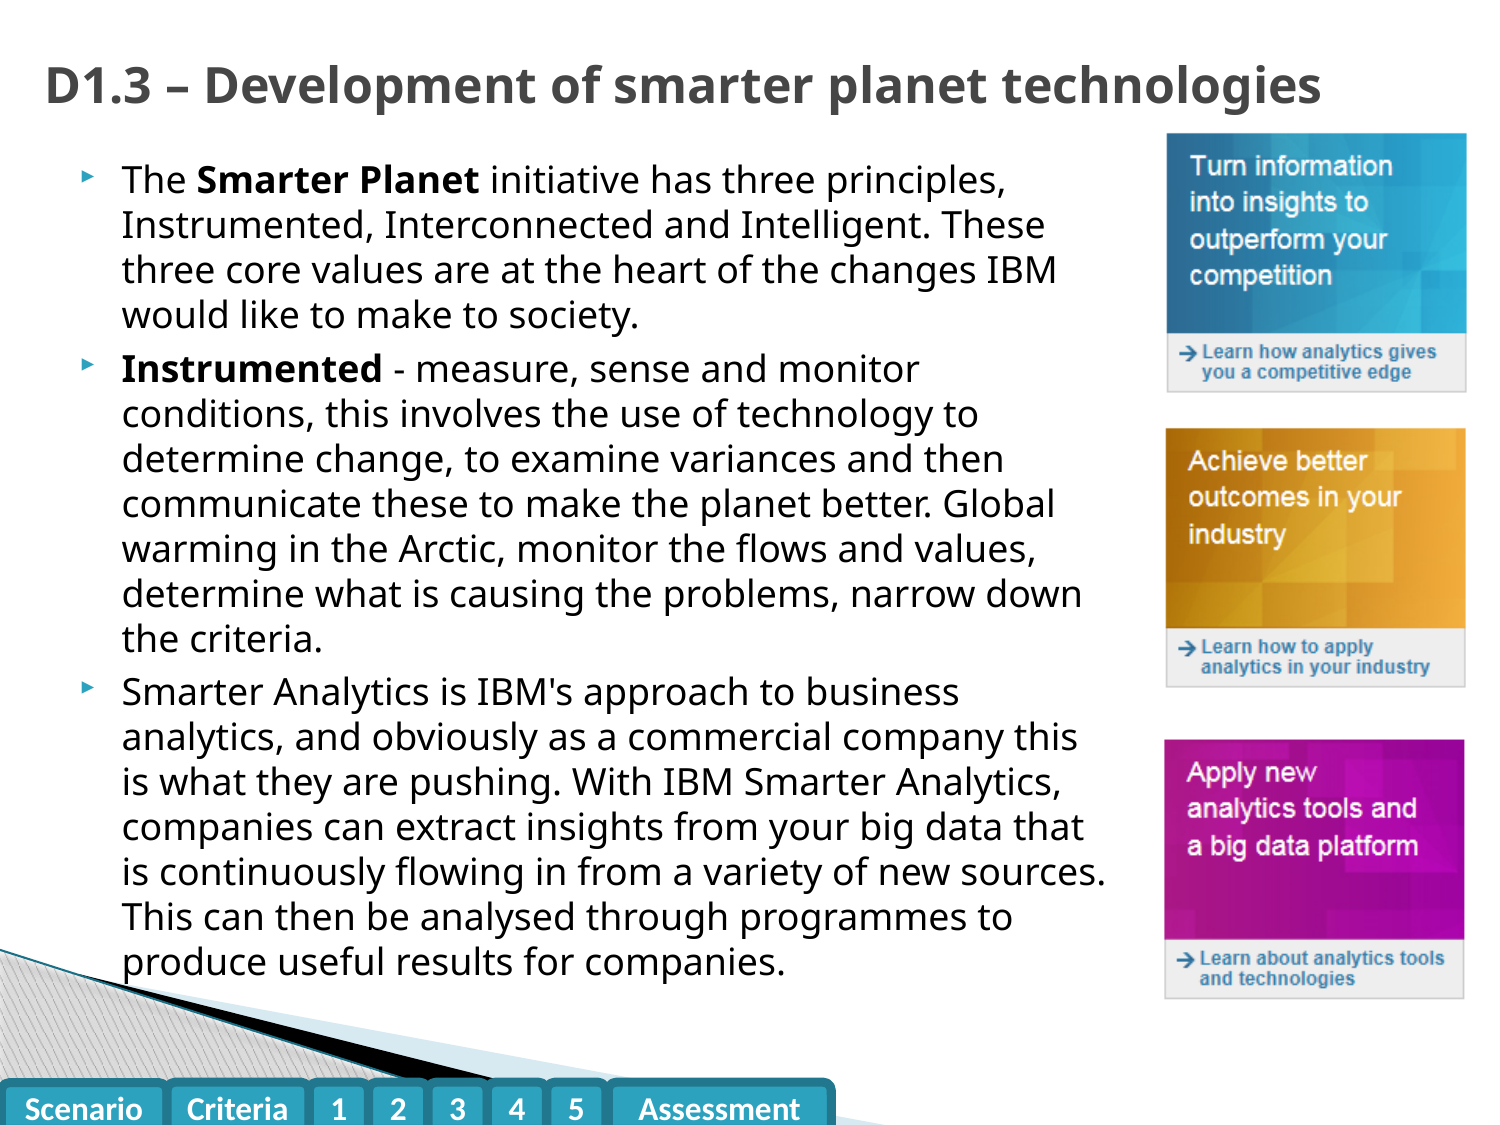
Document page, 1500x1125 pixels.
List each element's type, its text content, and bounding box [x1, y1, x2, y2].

picture [1155, 125, 1479, 404]
list The Smarter Planet initiative has three principles, Instrumented, Interconnected and Intelligent. These three core values are at the heart of the changes IBM would like to make to society. Instrumented - measure, sense and monitor conditions, this involves the use of technology to determine change, to examine variances and then communicate these to make the planet better. Global warming in the Arctic, monitor the flows and values, determine what is causing the problems, narrow down the criteria. Smarter Analytics is IBM's approach to business analytics, and obviously as a commercial company this is what they are pushing. With IBM Smarter Analytics, companies can extract insights from your big data that is continuously flowing in from a variety of new sources. This can then be analysed through programmes to produce useful results for companies. [46, 149, 1128, 1035]
picture [1155, 731, 1474, 1010]
title D1.3 – Development of smarter planet technologies [29, 18, 1471, 149]
picture [1156, 420, 1482, 699]
